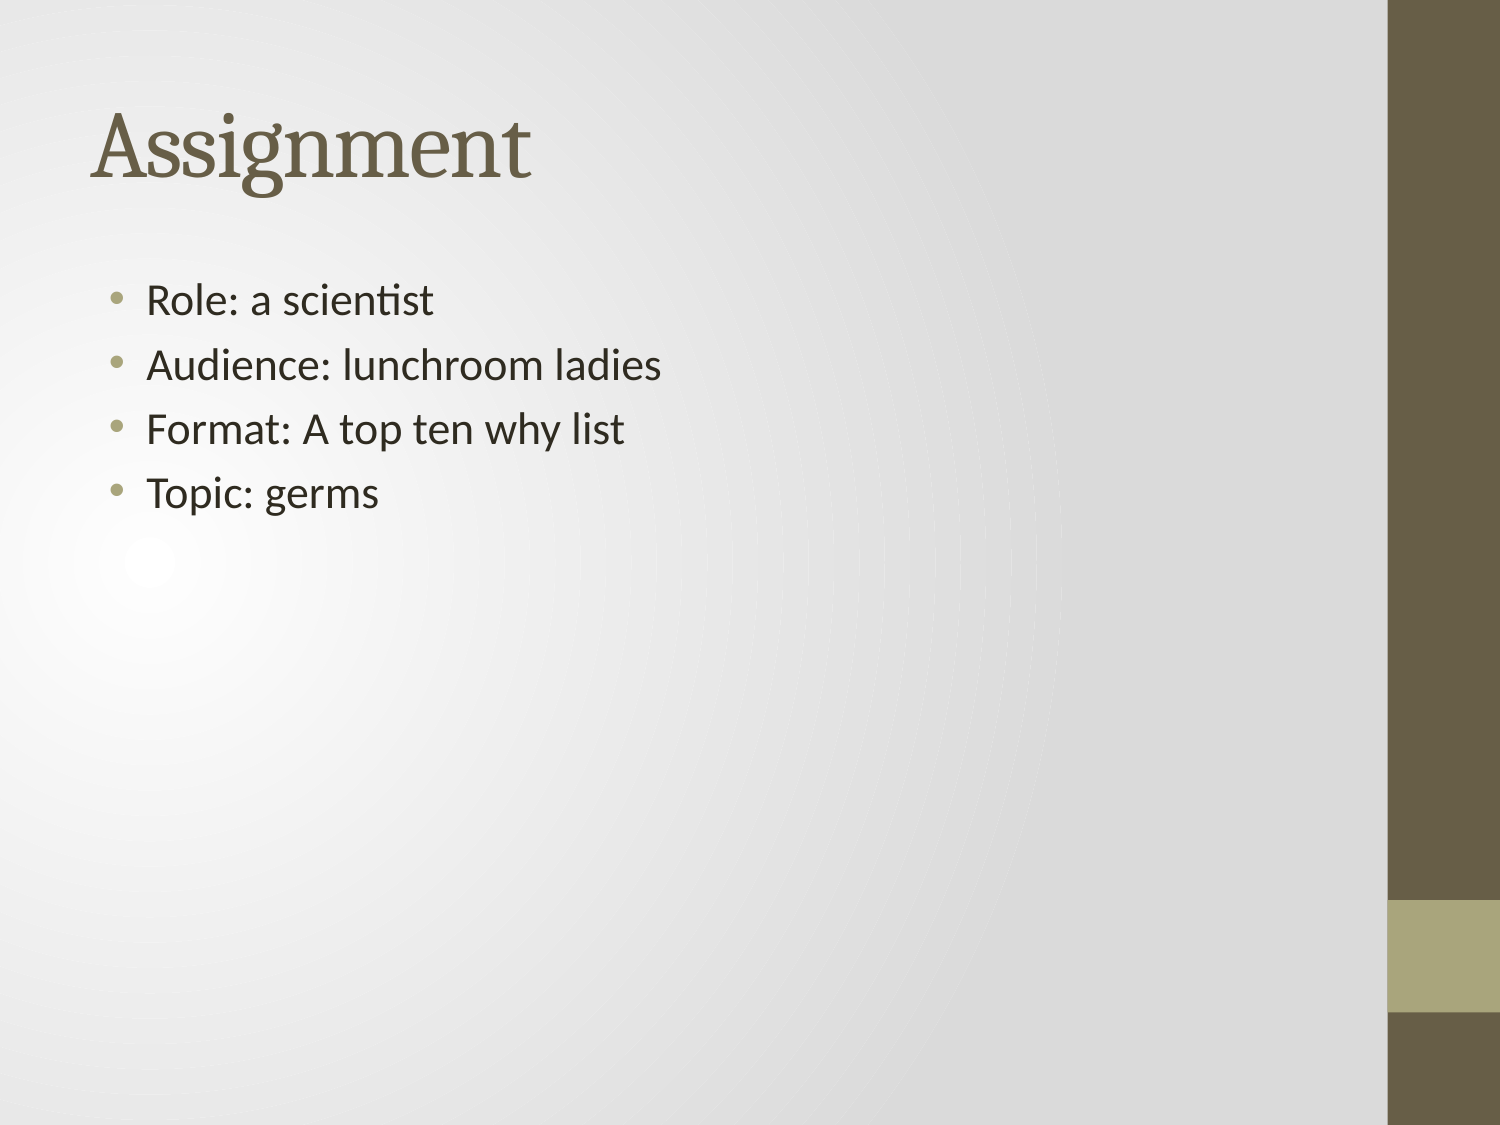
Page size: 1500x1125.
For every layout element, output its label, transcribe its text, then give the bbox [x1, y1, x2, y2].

title Assignment [75, 45, 1325, 233]
list Role: a scientist Audience: lunchroom ladies Format: A top ten why list Topic: germs [75, 262, 1325, 1050]
